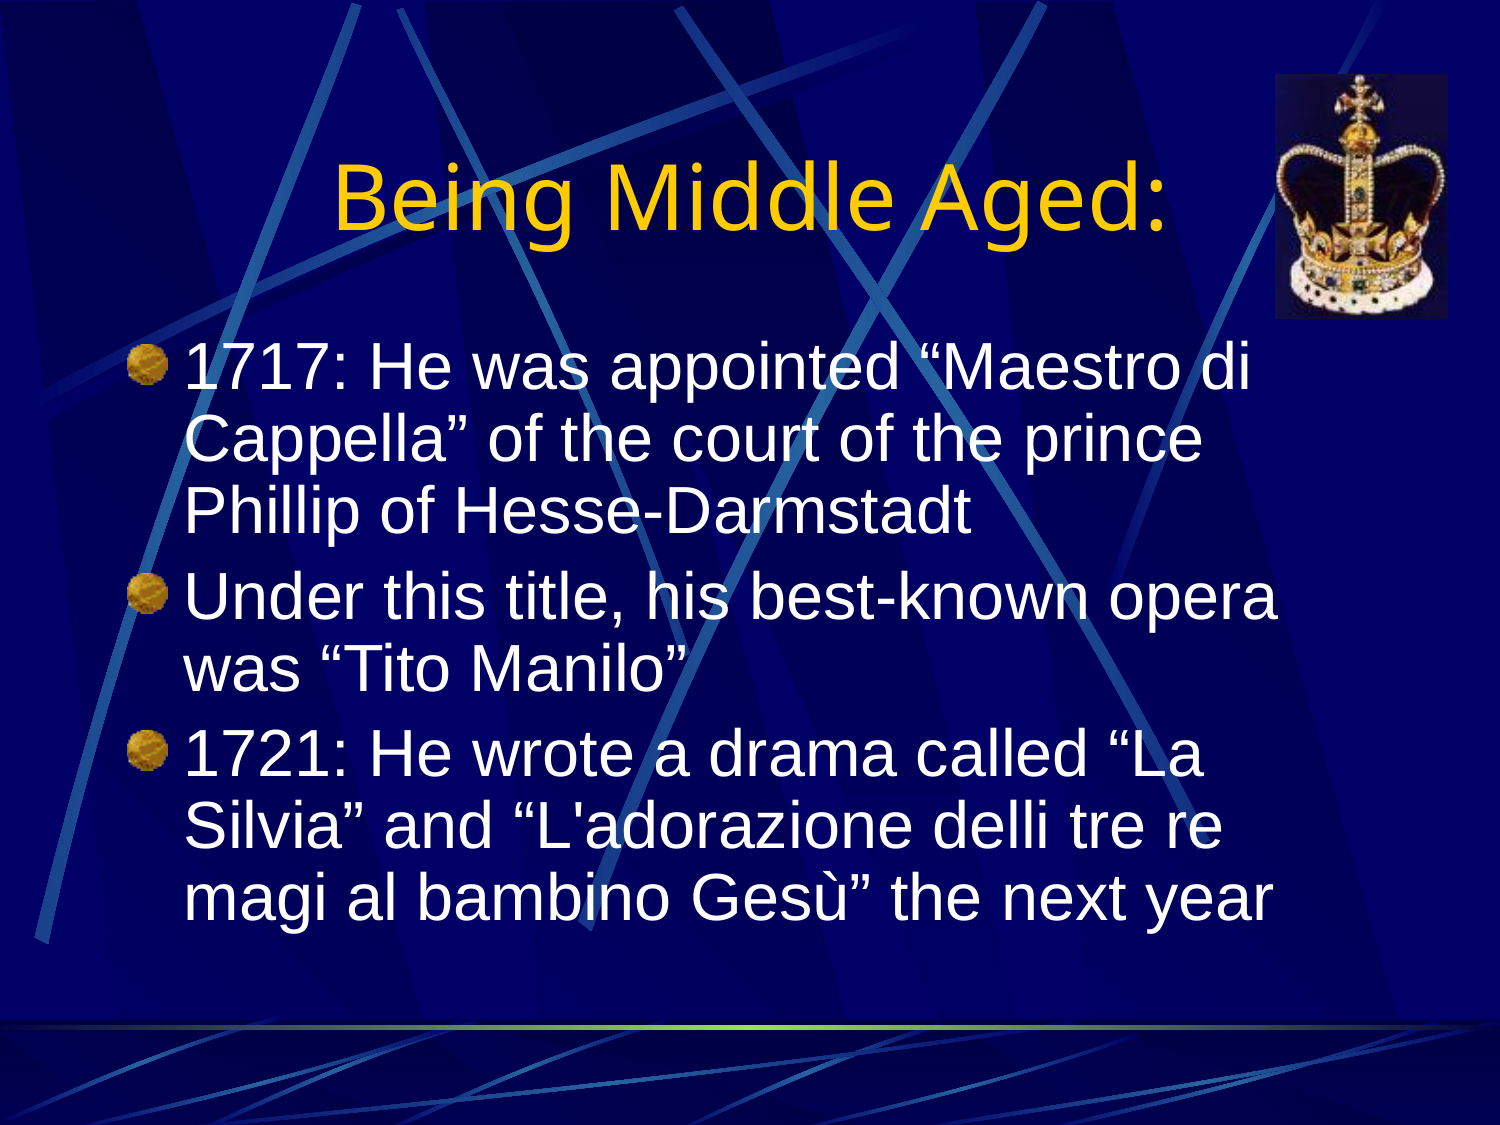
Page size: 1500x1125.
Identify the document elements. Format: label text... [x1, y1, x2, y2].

picture [127, 344, 168, 385]
picture [1274, 74, 1448, 319]
picture [127, 730, 168, 771]
picture [127, 573, 168, 614]
title Being Middle Aged: [112, 131, 1269, 257]
list 1717: He was appointed “Maestro di Cappella” of the court of the prince Phillip of Hesse-Darmstadt Under this title, his best-known opera was “Tito Manilo” 1721: He wrote a drama called “La Silvia” and “L'adorazione delli tre re magi al bambino Gesù” the next year [112, 324, 1388, 1001]
